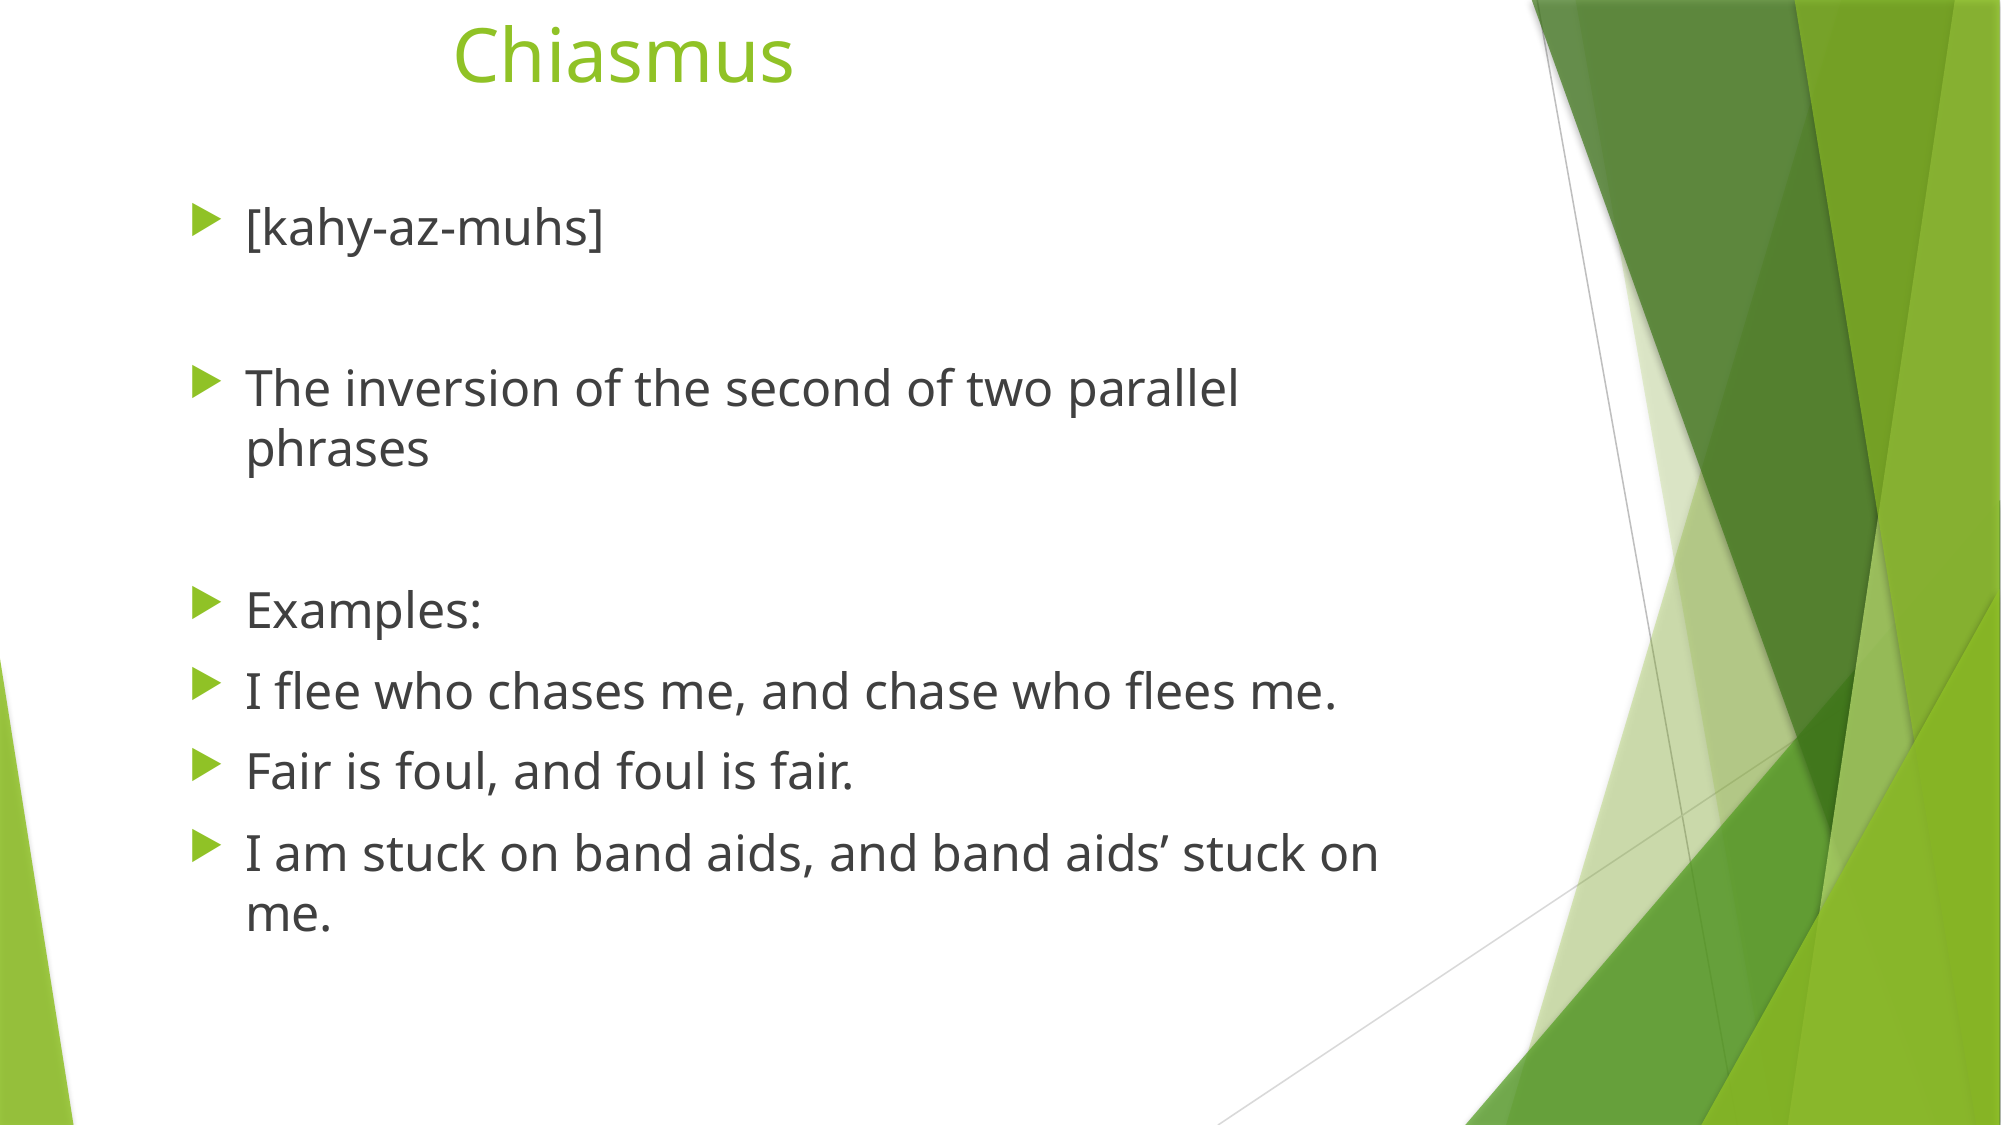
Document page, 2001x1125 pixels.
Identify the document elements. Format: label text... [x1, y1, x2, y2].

title Chiasmus [437, 0, 1590, 188]
list [kahy-az-muhs] The inversion of the second of two parallel phrases Examples: I flee who chases me, and chase who flees me. Fair is foul, and foul is fair. I am stuck on band aids, and band aids’ stuck on me. [173, 187, 1449, 988]
